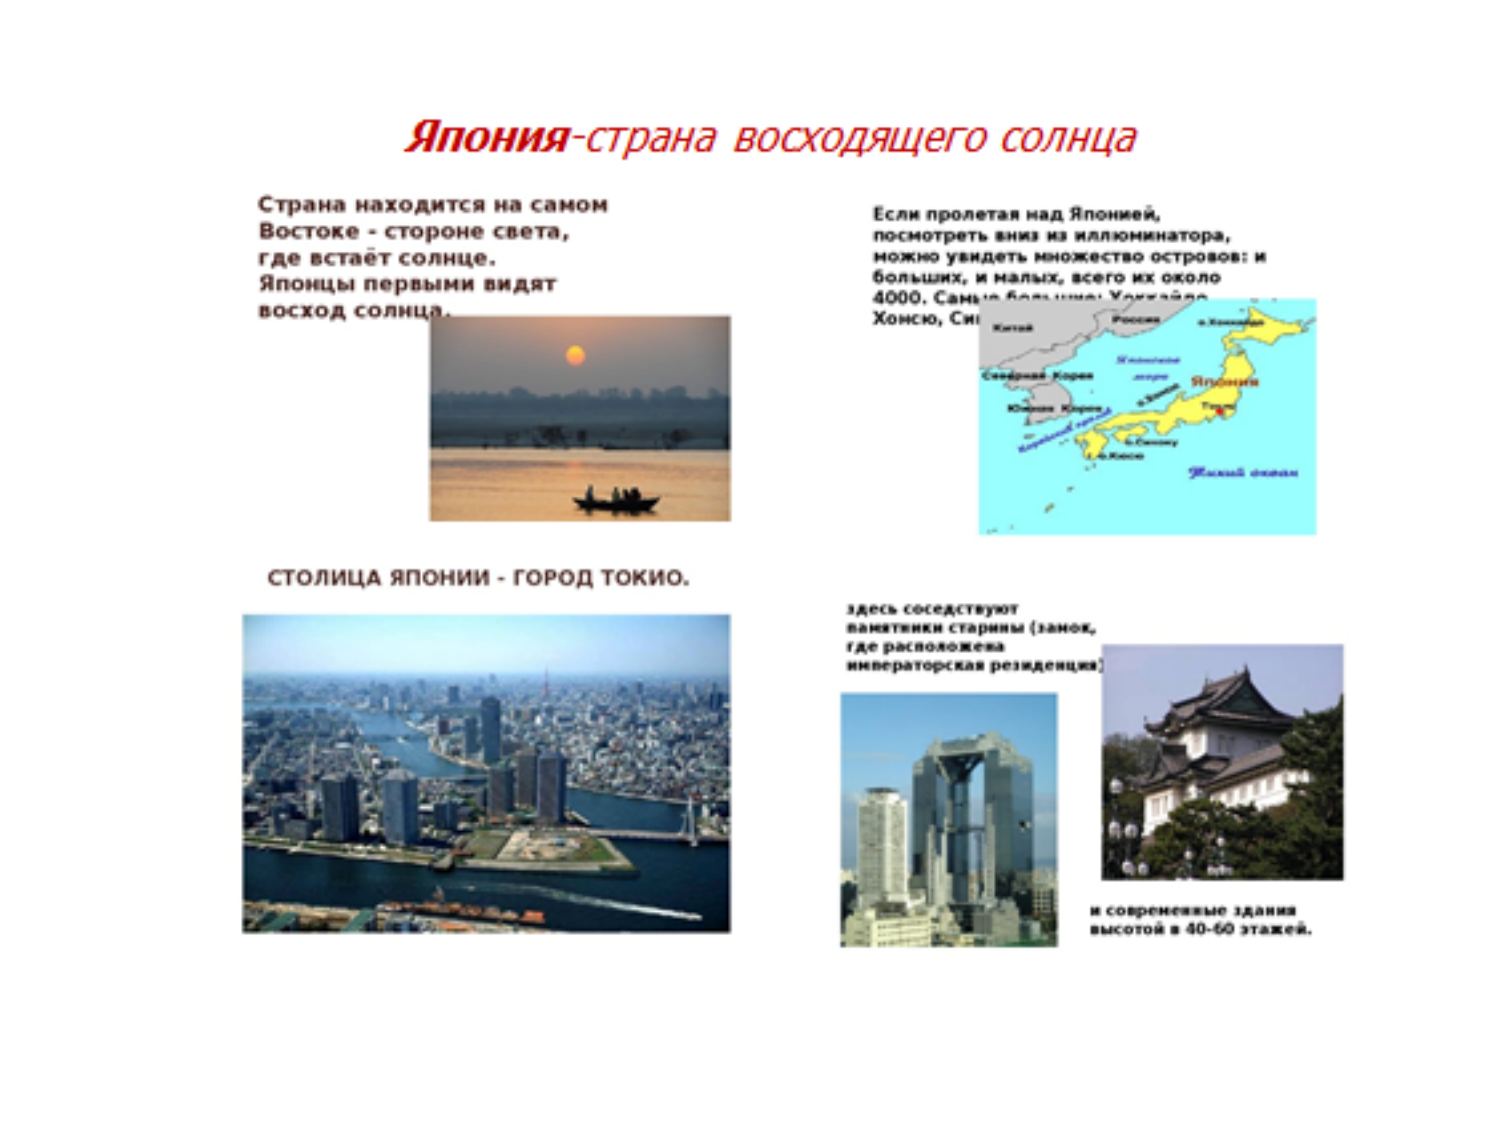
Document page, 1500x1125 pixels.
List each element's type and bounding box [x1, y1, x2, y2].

picture [147, 54, 1424, 1012]
